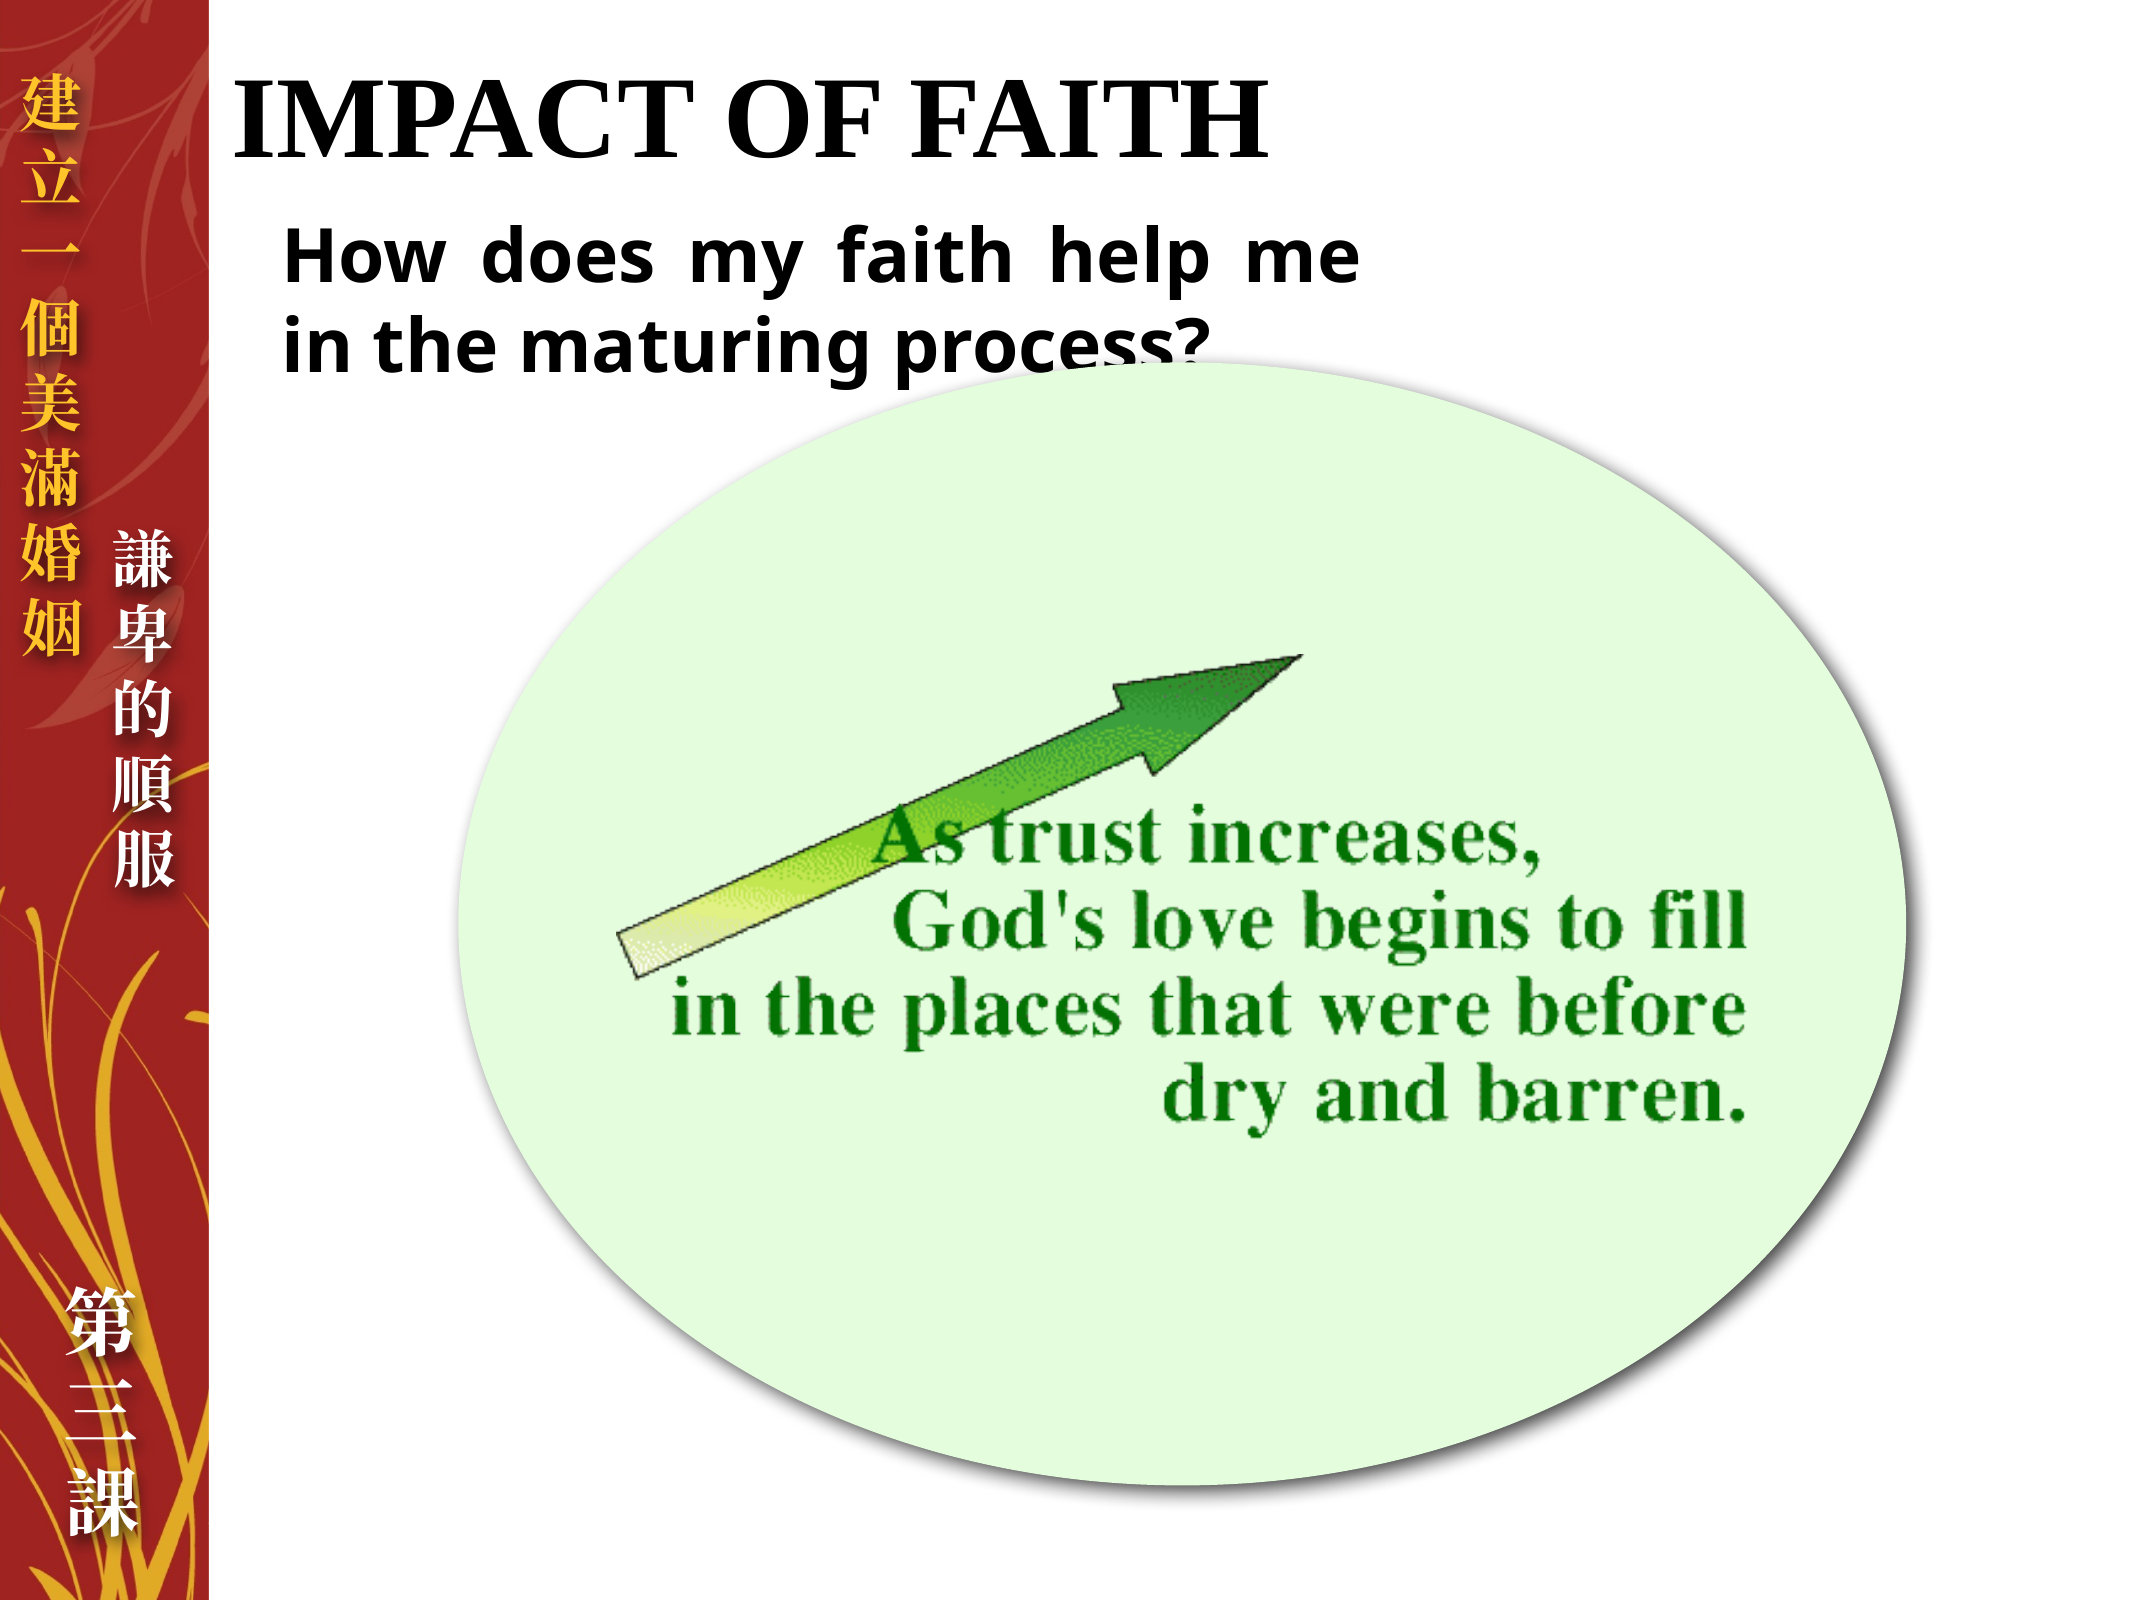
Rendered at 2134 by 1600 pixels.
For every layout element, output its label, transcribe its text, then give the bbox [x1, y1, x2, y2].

text_box How does my faith help me in the maturing process? [272, 199, 1371, 396]
title IMPACT OF FAITH [230, 1, 1572, 222]
picture [0, 0, 208, 1600]
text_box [458, 362, 1907, 1486]
